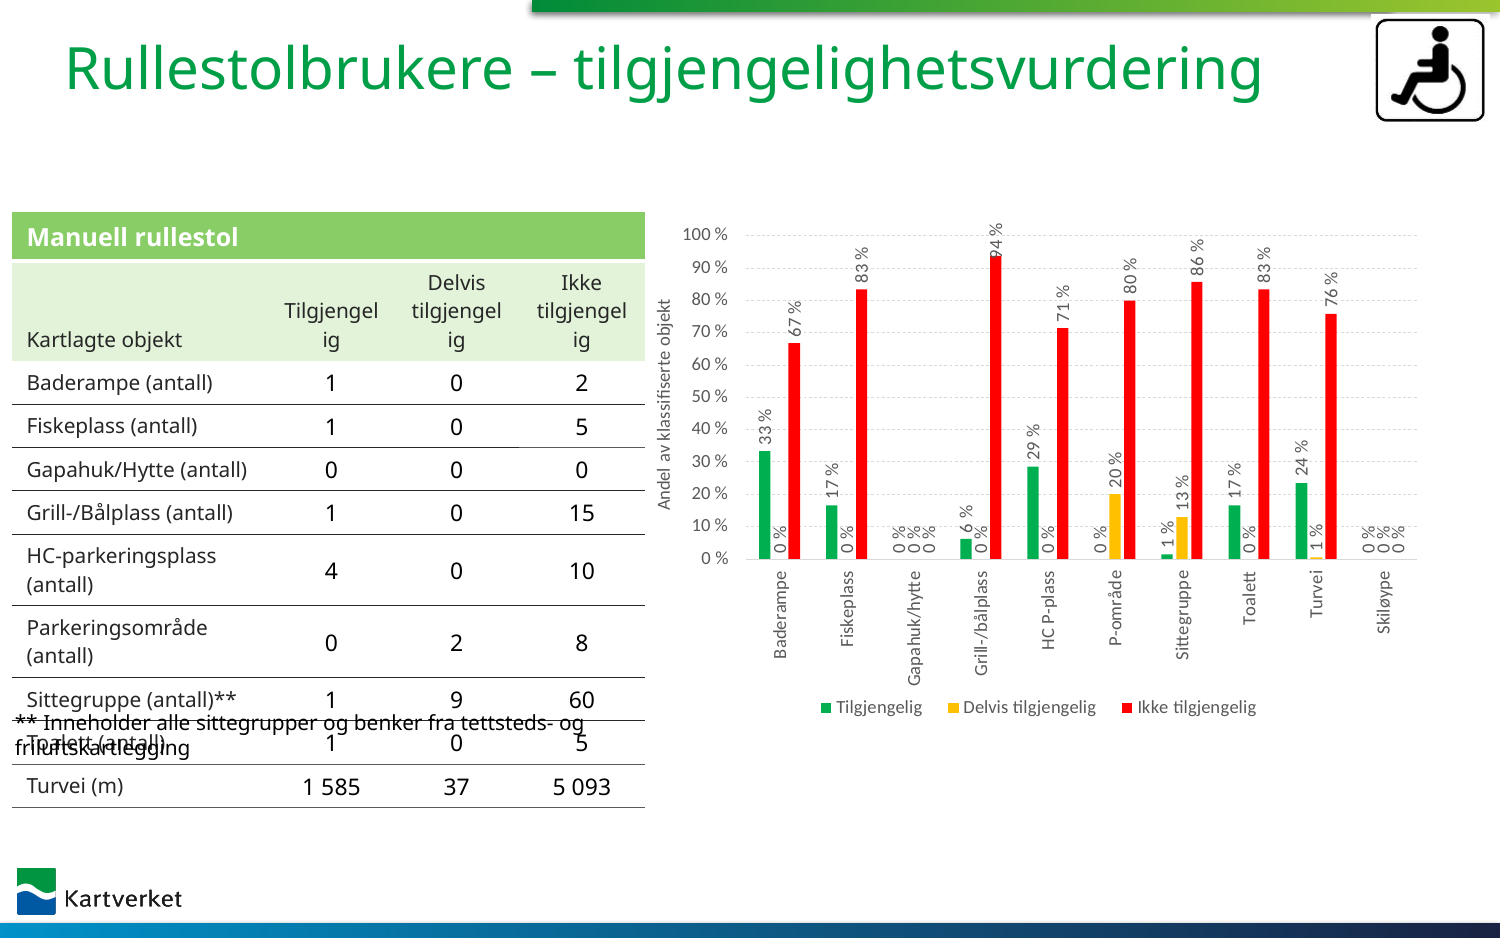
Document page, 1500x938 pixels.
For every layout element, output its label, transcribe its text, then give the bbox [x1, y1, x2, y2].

table_cell 5 093 [519, 768, 645, 807]
table_header Manuell rullestol [12, 212, 645, 259]
picture [1371, 13, 1491, 127]
table_cell 1 [269, 405, 394, 447]
table_cell Turvei (m) [12, 768, 269, 807]
table_cell 0 [269, 448, 394, 490]
table_cell Baderampe (antall) [12, 361, 269, 404]
table_cell Delvis tilgjengelig [394, 263, 519, 361]
table_cell 5 [519, 405, 638, 447]
table_cell 1 [269, 361, 394, 404]
table_cell Kartlagte objekt [12, 263, 269, 361]
table_cell 2 [519, 361, 638, 404]
table_cell Sittegruppe (antall)** [12, 678, 269, 702]
table_cell 1 [269, 678, 394, 702]
table_cell 0 [394, 448, 519, 490]
table_cell 37 [394, 768, 519, 807]
table_cell Gapahuk/Hytte (antall) [12, 448, 269, 490]
table_cell 15 [519, 491, 638, 534]
table_cell Tilgjengelig [269, 263, 394, 361]
table_cell 60 [519, 678, 638, 702]
table_cell 0 [394, 361, 519, 404]
table_cell 10 [519, 535, 638, 605]
table_cell 9 [394, 678, 519, 702]
table_cell 4 [269, 535, 394, 605]
table_cell Grill-/Bålplass (antall) [12, 491, 269, 534]
table_cell 2 [394, 606, 519, 677]
text_box ** Inneholder alle sittegrupper og benker fra tettsteds- og friluftskartlegging [0, 702, 745, 768]
table_cell Fiskeplass (antall) [12, 405, 269, 447]
text_box Rullestolbrukere – tilgjengelighetsvurdering [49, 12, 1372, 109]
table_cell Ikke tilgjengelig [519, 263, 638, 361]
table_cell 0 [394, 491, 519, 534]
table_cell 1 585 [269, 768, 394, 807]
table_cell 0 [269, 606, 394, 677]
picture [643, 218, 1427, 728]
table_cell 1 [269, 491, 394, 534]
table_cell 0 [394, 405, 519, 447]
table_cell HC-parkeringsplass (antall) [12, 535, 269, 605]
table_cell 0 [394, 535, 519, 605]
table_cell 8 [519, 606, 638, 677]
table_cell Parkeringsområde (antall) [12, 606, 269, 677]
table_cell 0 [519, 448, 638, 490]
